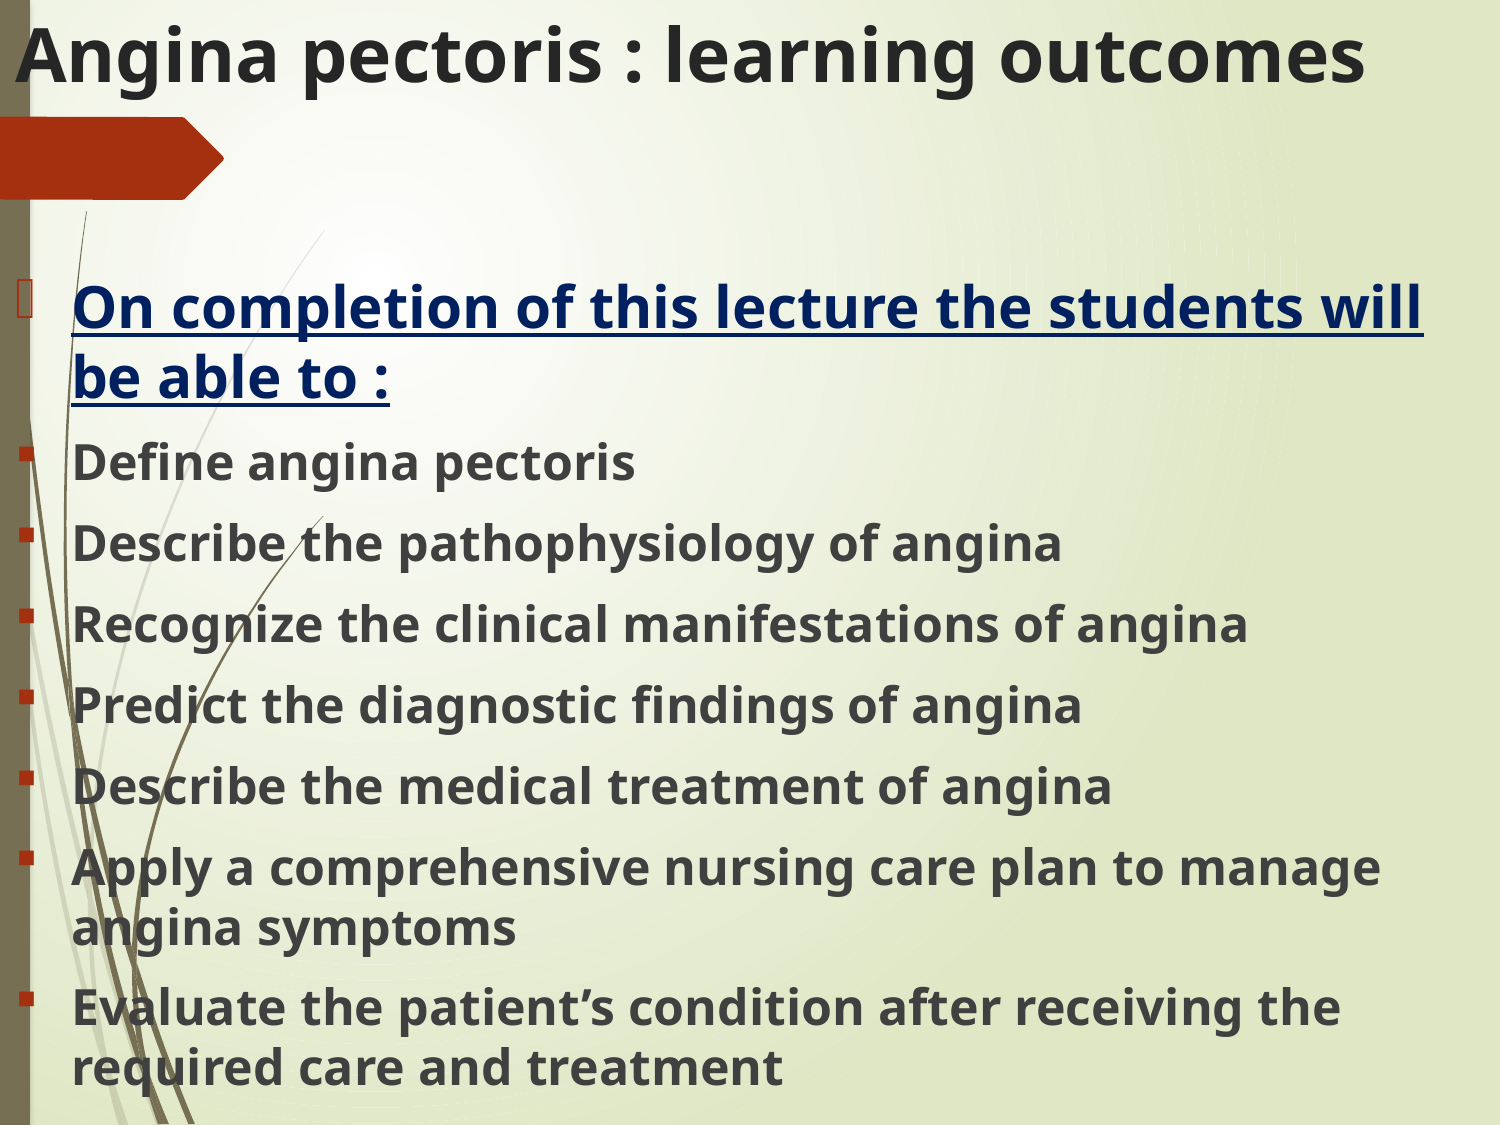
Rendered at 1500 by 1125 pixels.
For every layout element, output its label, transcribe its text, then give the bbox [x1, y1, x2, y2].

title Angina pectoris : learning outcomes [0, 0, 1500, 233]
list On completion of this lecture the students will be able to : Define angina pectoris Describe the pathophysiology of angina Recognize the clinical manifestations of angina Predict the diagnostic findings of angina Describe the medical treatment of angina Apply a comprehensive nursing care plan to manage angina symptoms Evaluate the patient’s condition after receiving the required care and treatment [0, 262, 1500, 1125]
